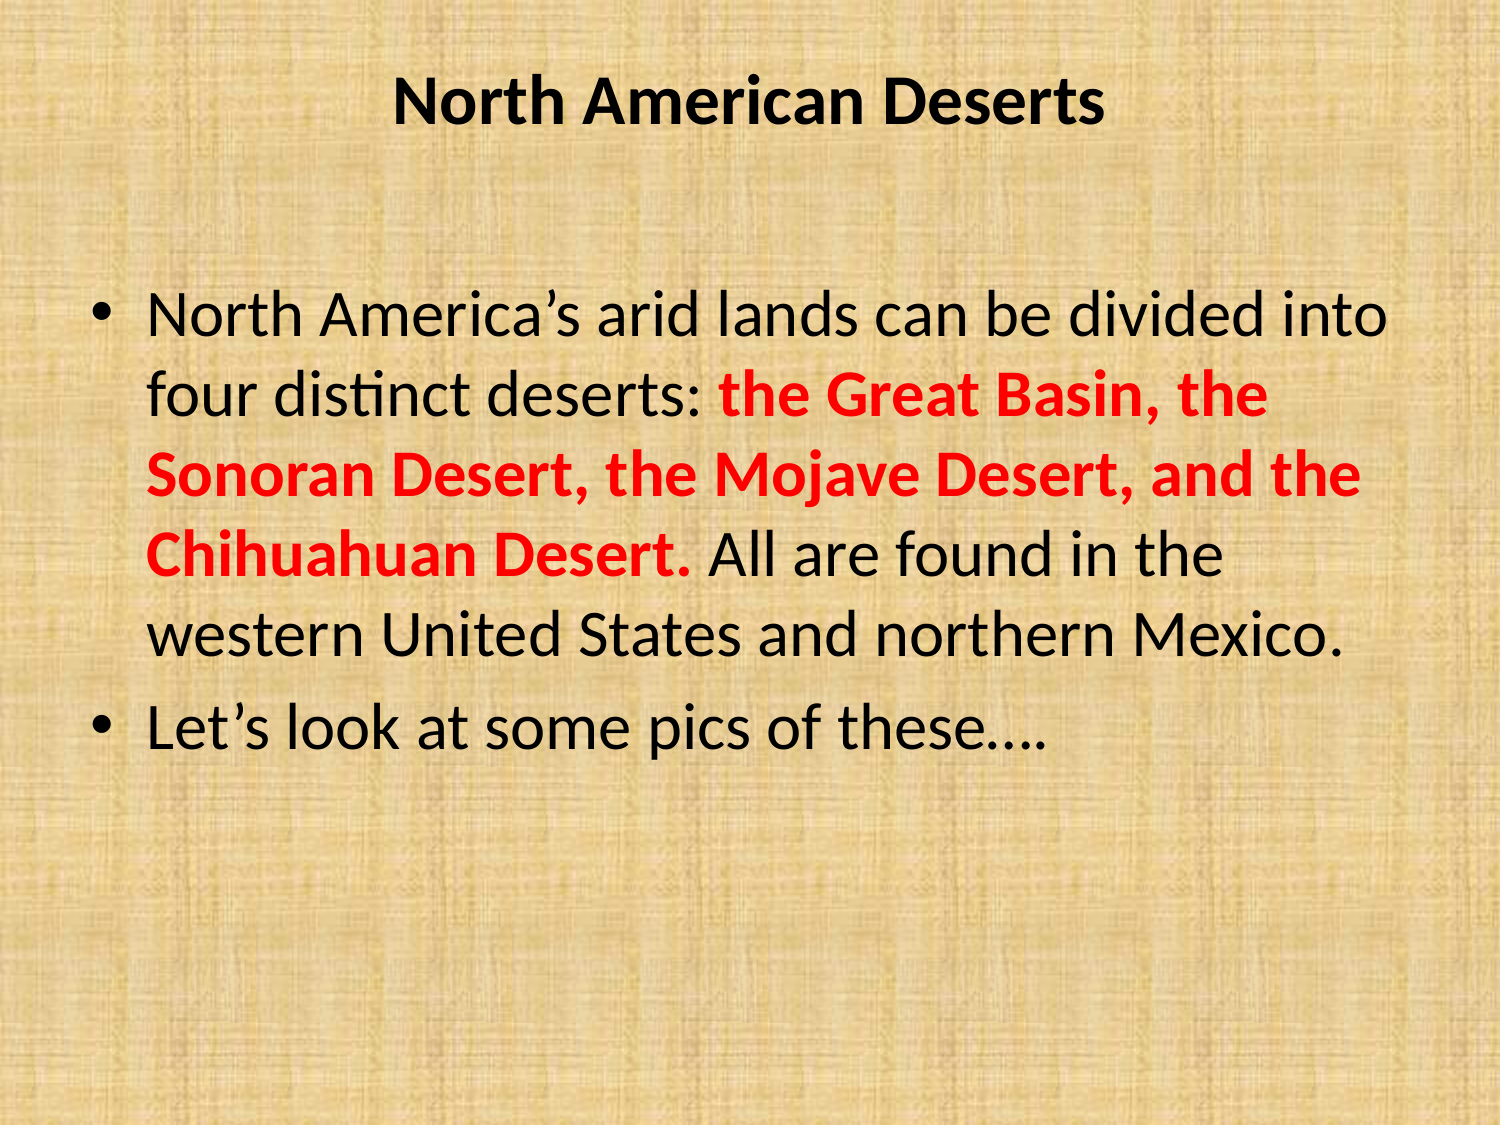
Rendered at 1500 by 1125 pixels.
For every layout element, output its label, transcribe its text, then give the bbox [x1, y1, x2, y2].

title North American Deserts [75, 45, 1425, 233]
list North America’s arid lands can be divided into four distinct deserts: the Great Basin, the Sonoran Desert, the Mojave Desert, and the Chihuahuan Desert. All are found in the western United States and northern Mexico. Let’s look at some pics of these…. [75, 262, 1425, 1005]
picture [0, 0, 1500, 1125]
